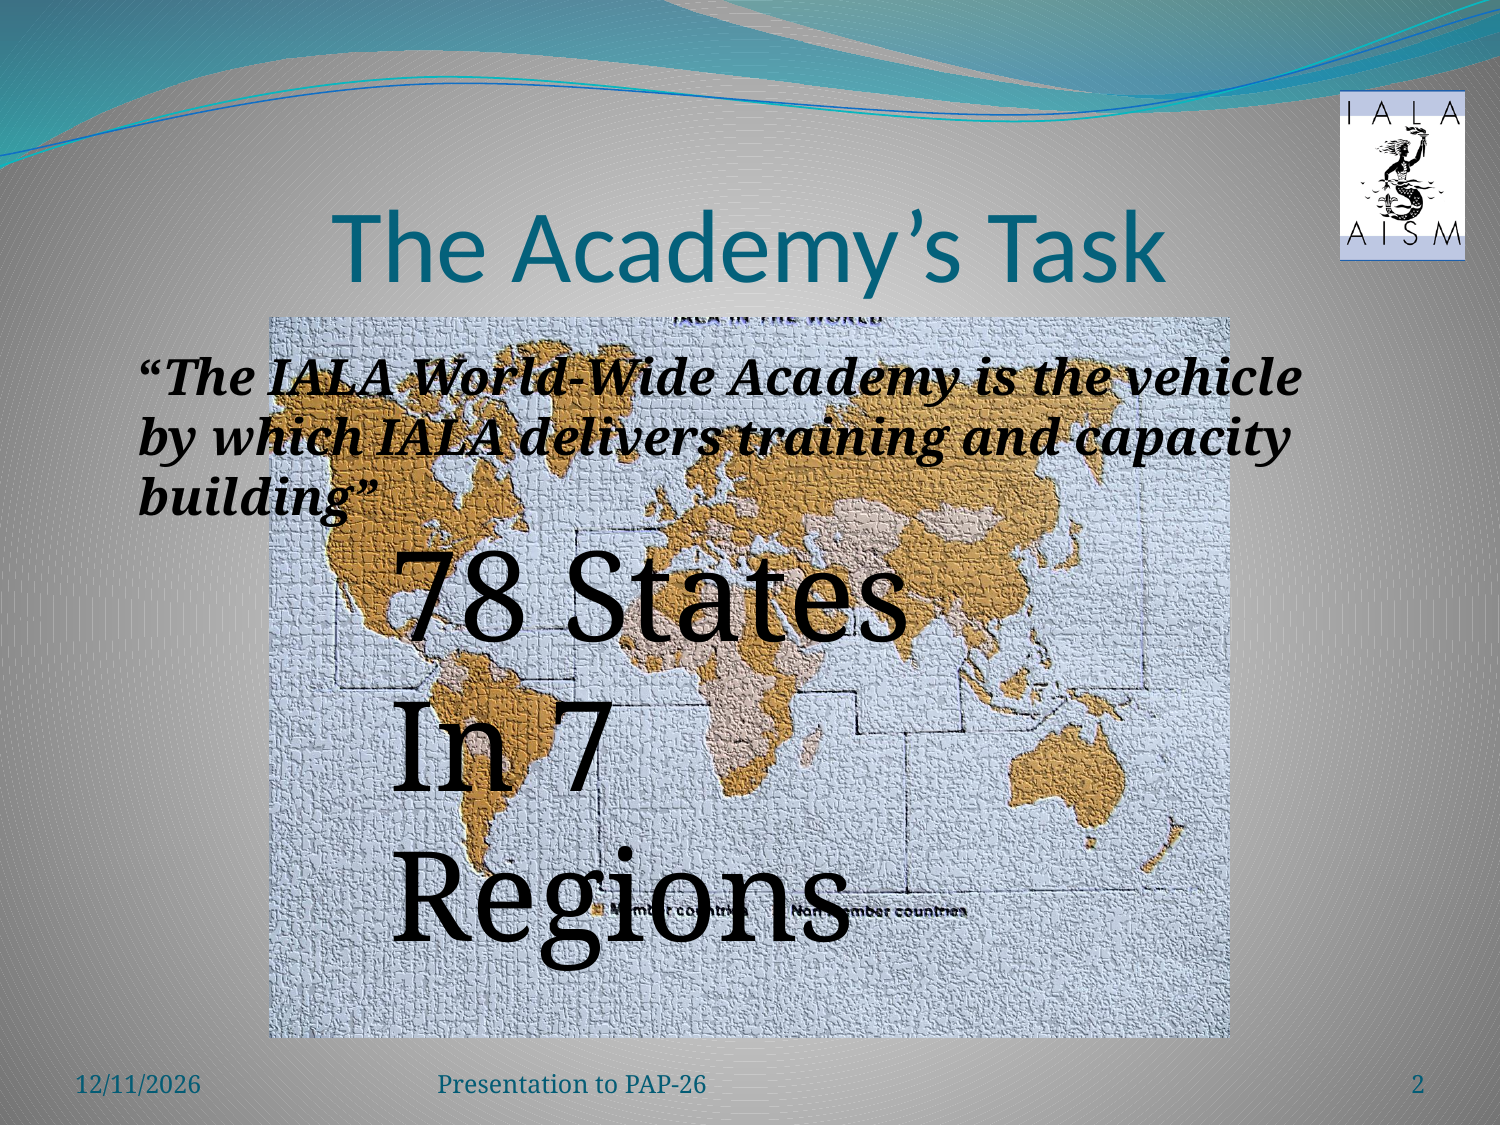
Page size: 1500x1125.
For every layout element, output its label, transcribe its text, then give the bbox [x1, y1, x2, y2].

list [269, 317, 1231, 1038]
slide_number 2 [1299, 1042, 1425, 1103]
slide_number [75, 1042, 425, 1103]
footer Presentation to PAP-26 [437, 1051, 988, 1103]
picture [1340, 90, 1465, 261]
text_box “The IALA World-Wide Academy is the vehicle by which IALA delivers training and capacity building” [123, 338, 262, 533]
title The Academy’s Task [75, 115, 1425, 303]
text_box “The IALA World-Wide Academy is the vehicle by which IALA delivers training and capacity building” [1236, 338, 1376, 533]
table_header Stage 2 missions [264, 1042, 425, 1051]
